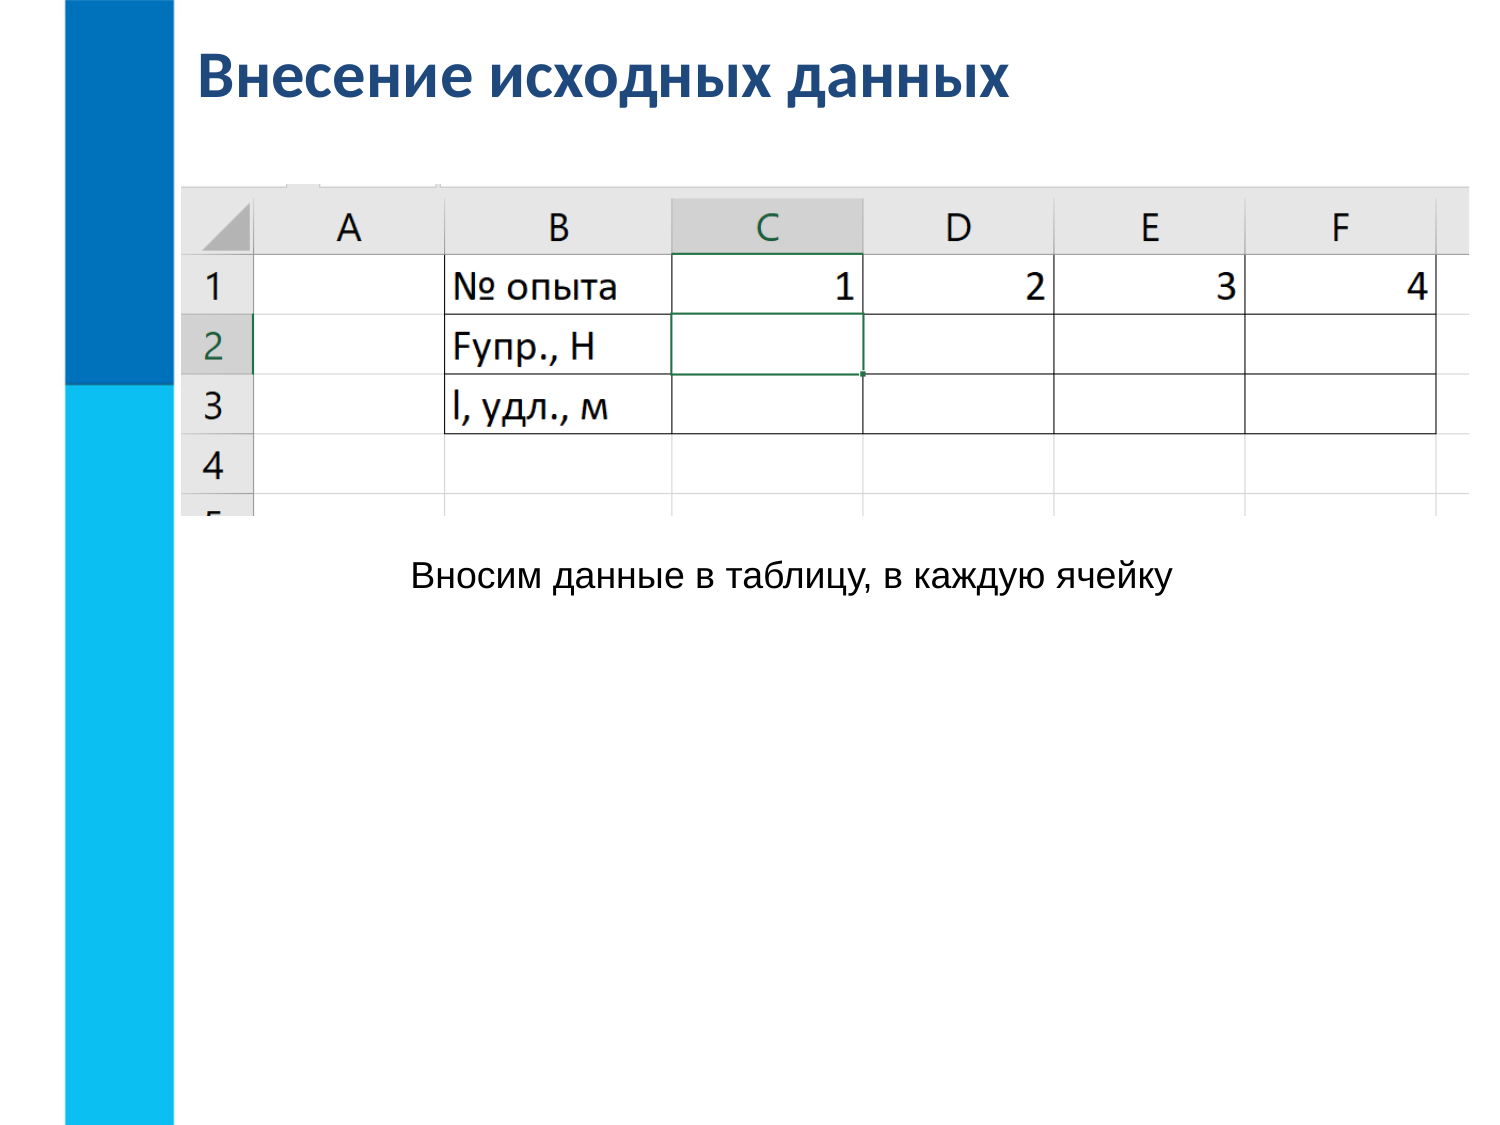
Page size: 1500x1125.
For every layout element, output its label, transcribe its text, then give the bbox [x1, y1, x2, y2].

text_box Вносим данные в таблицу, в каждую ячейку [395, 543, 1341, 604]
picture [0, 0, 1500, 1125]
text_box Внесение исходных данных [183, 31, 1436, 126]
